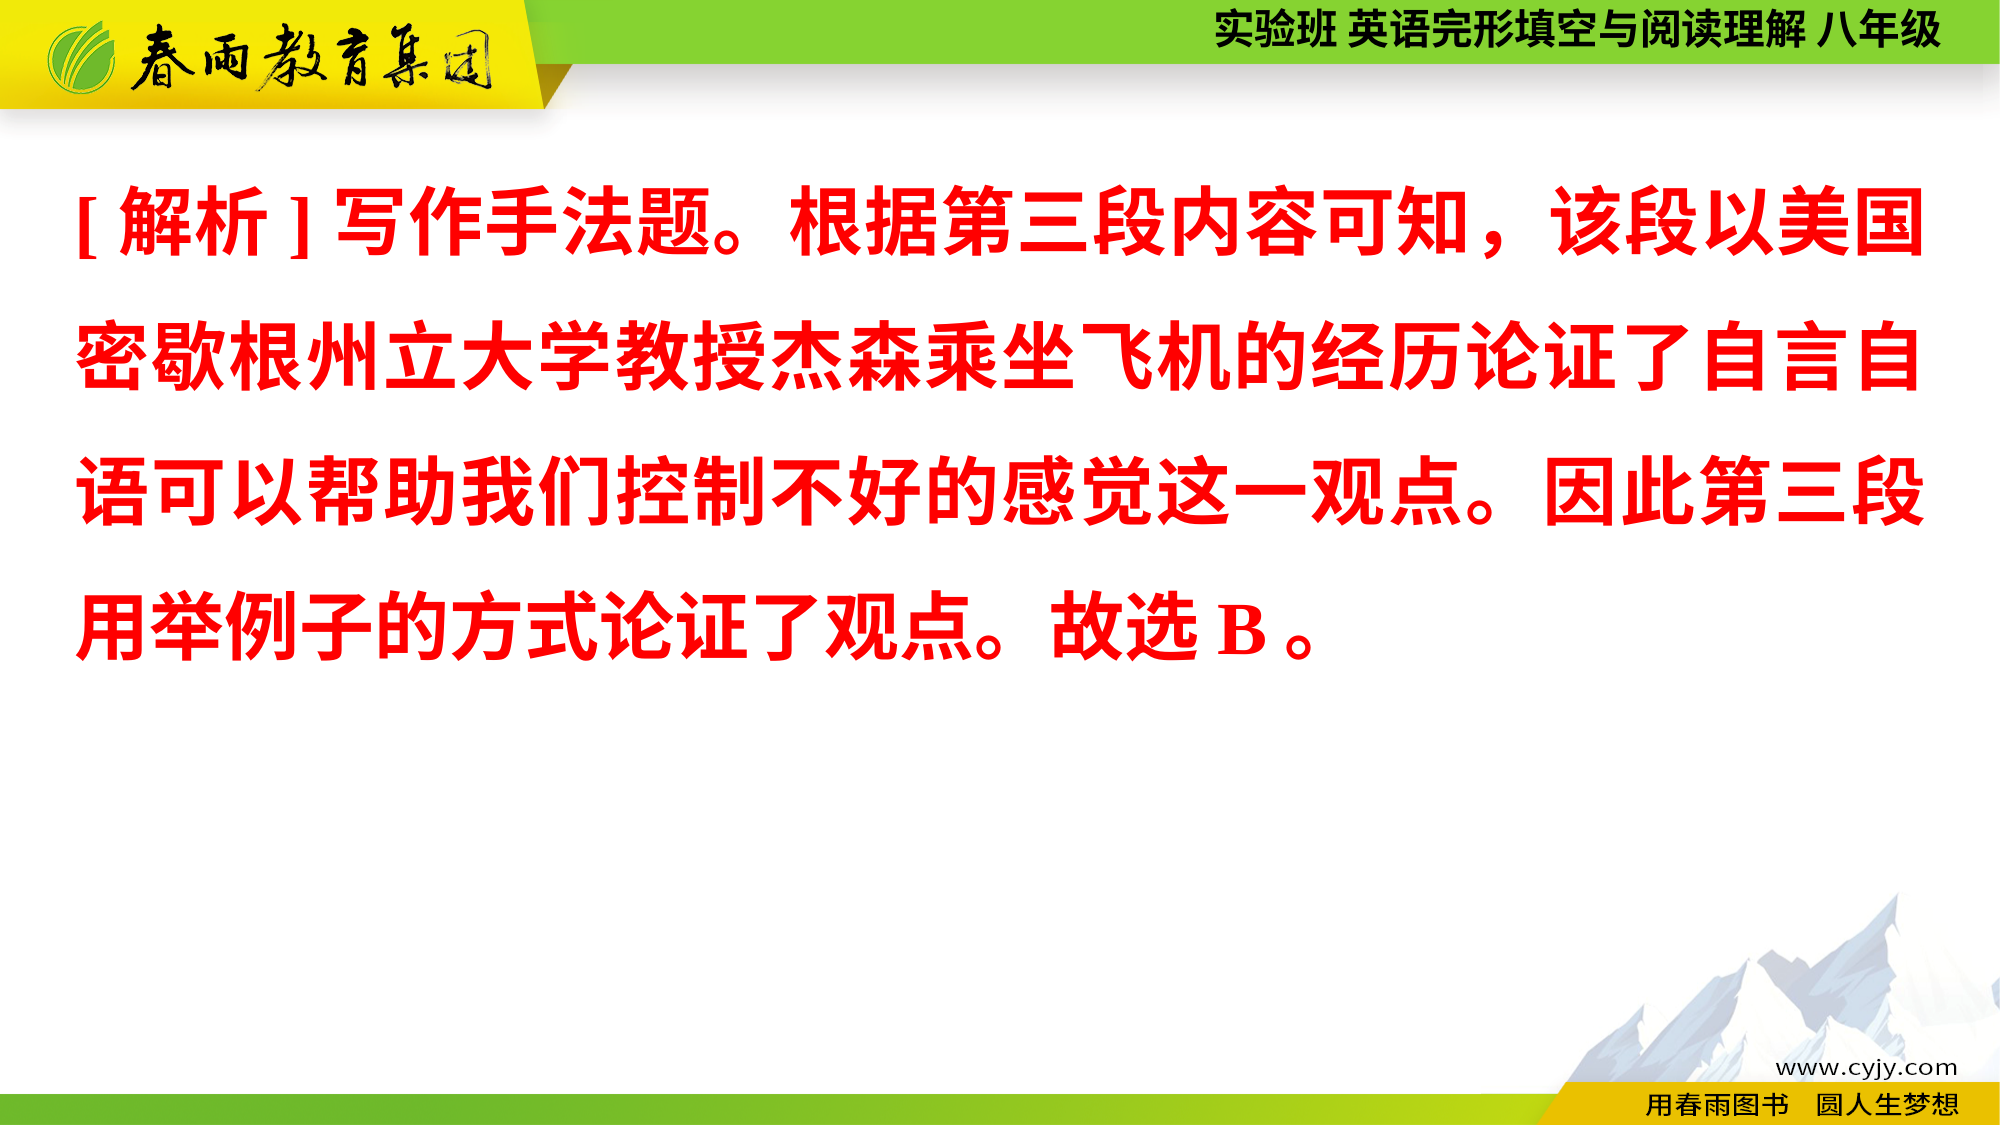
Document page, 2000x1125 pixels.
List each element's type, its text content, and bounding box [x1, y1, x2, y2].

picture [0, 0, 2000, 1125]
list [解析]写作手法题。根据第三段内容可知，该段以美国密歇根州立大学教授杰森乘坐飞机的经历论证了自言自语可以帮助我们控制不好的感觉这一观点。因此第三段用举例子的方式论证了观点。故选B。 [59, 122, 1944, 666]
